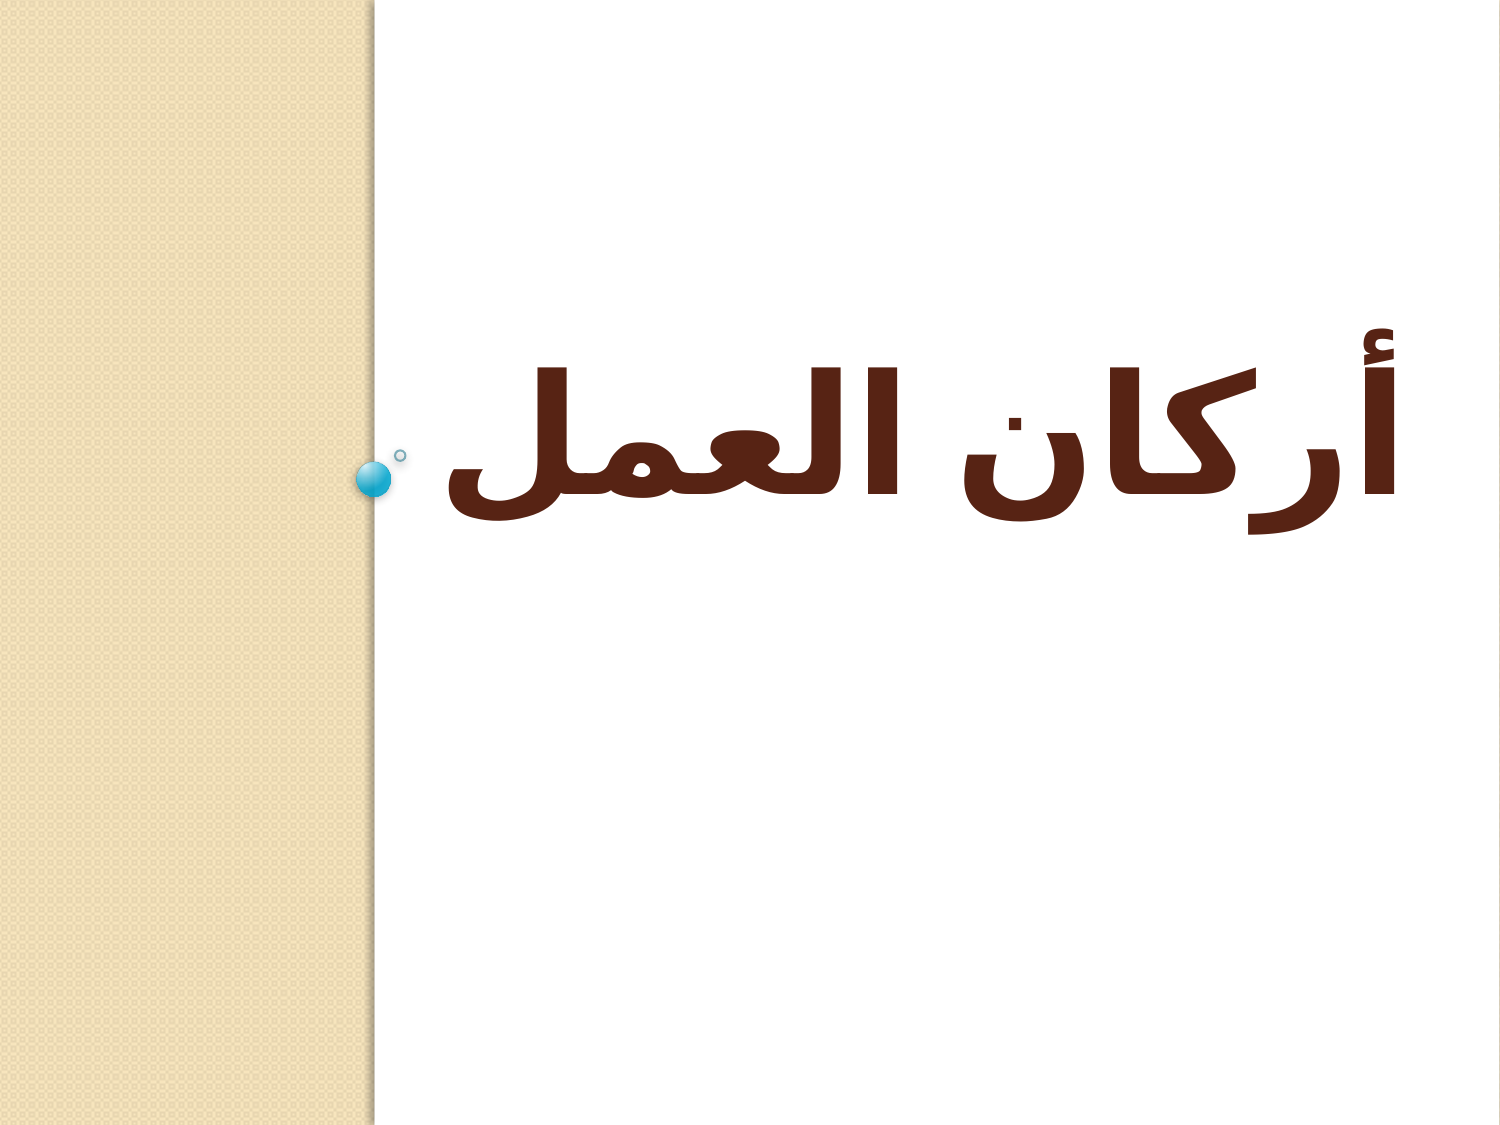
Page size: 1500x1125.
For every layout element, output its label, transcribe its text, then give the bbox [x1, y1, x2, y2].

title أركان العمل [422, 426, 1473, 802]
